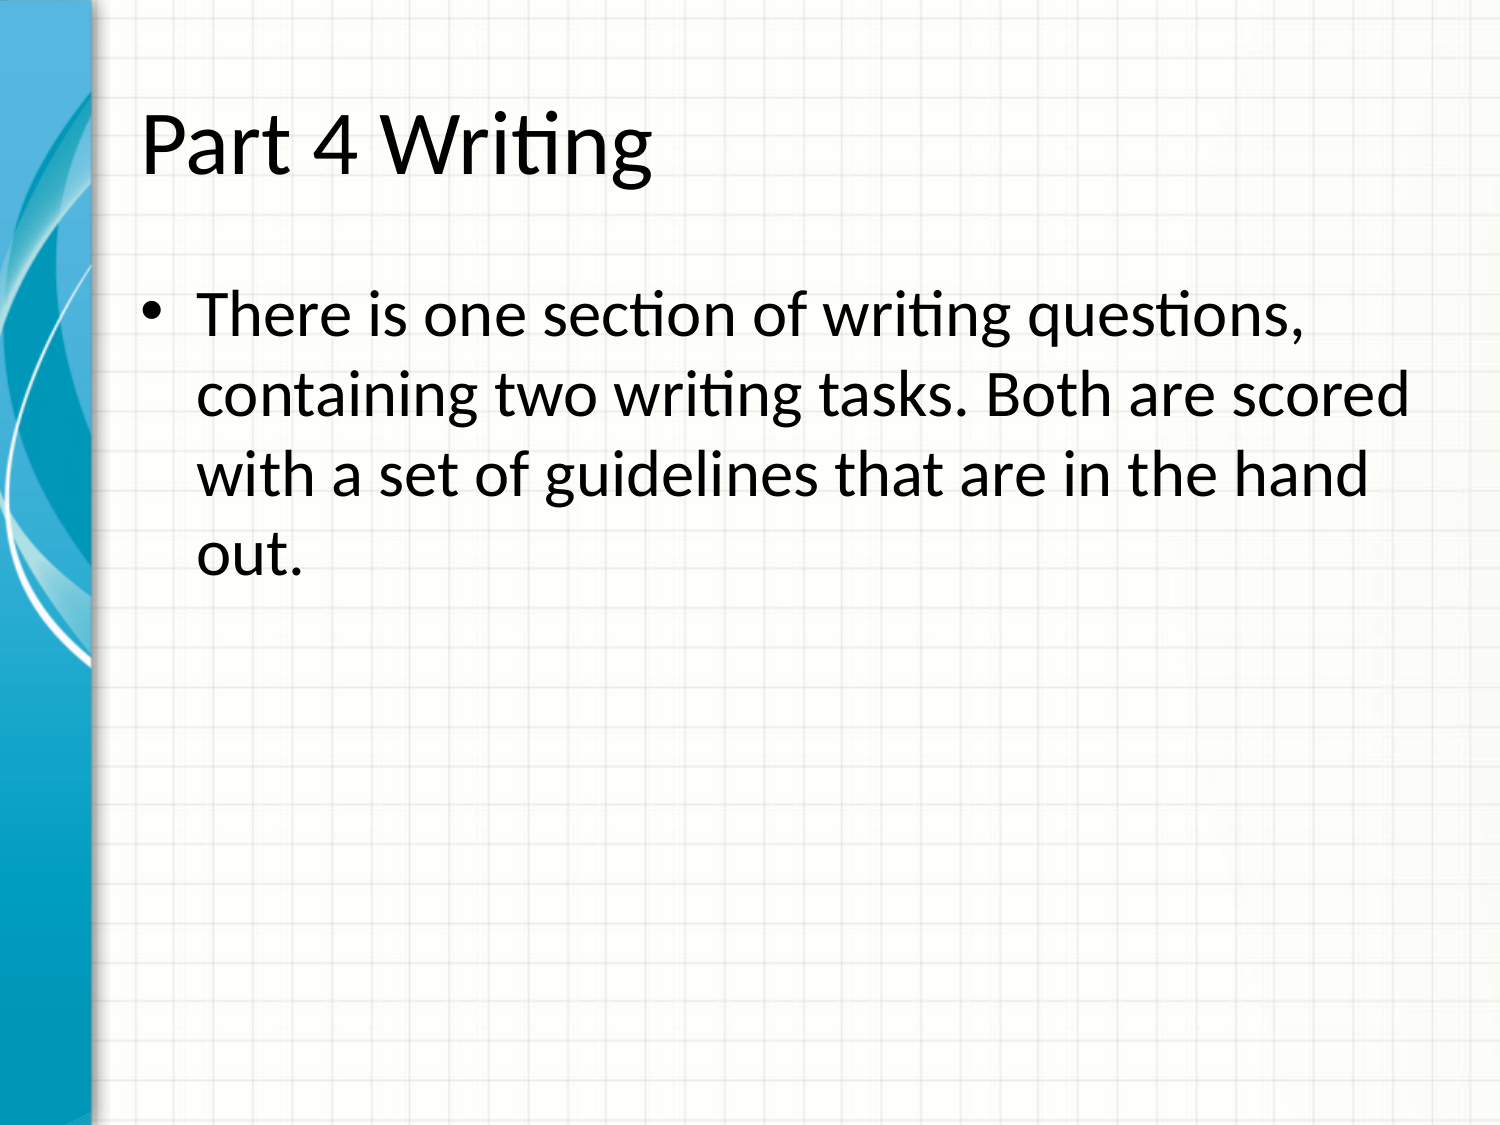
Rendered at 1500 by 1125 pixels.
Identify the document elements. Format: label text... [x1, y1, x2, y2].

picture [0, 0, 1500, 1125]
list There is one section of writing questions, containing two writing tasks. Both are scored with a set of guidelines that are in the hand out. [125, 261, 1450, 967]
title Part 4 Writing [125, 44, 1450, 232]
